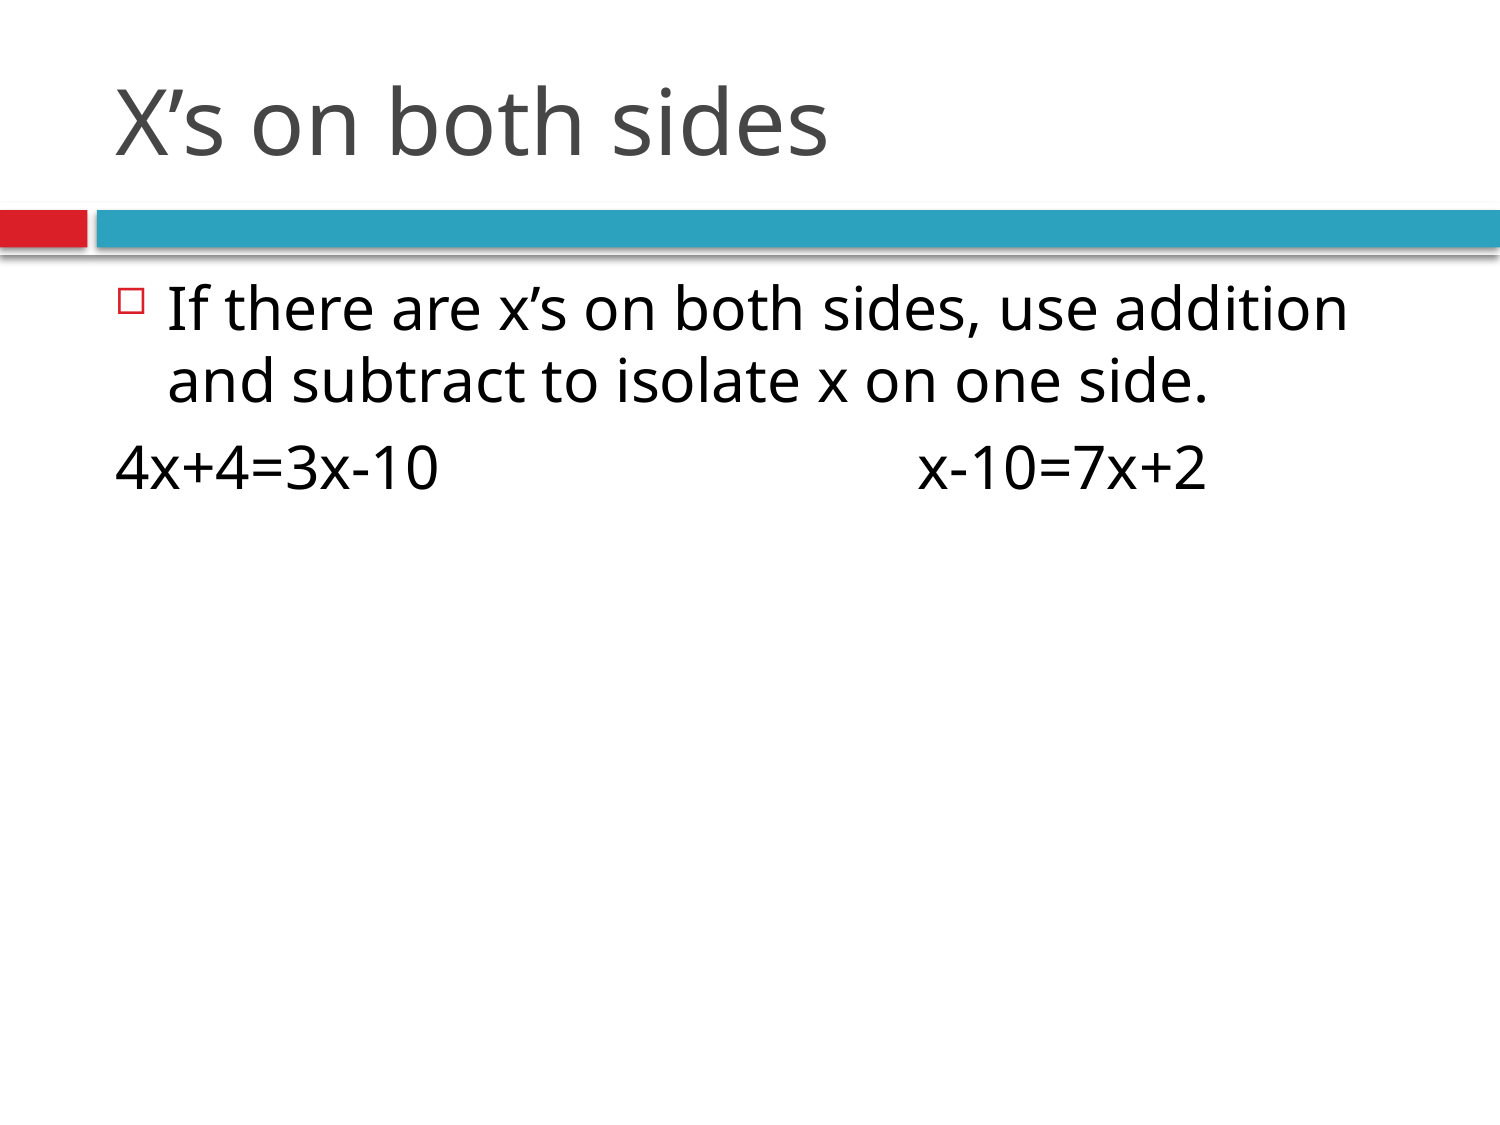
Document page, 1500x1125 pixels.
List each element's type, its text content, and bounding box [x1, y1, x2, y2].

list If there are x’s on both sides, use addition and subtract to isolate x on one side. 4x+4=3x-10 x-10=7x+2 [100, 262, 1438, 1000]
title X’s on both sides [100, 37, 1438, 200]
